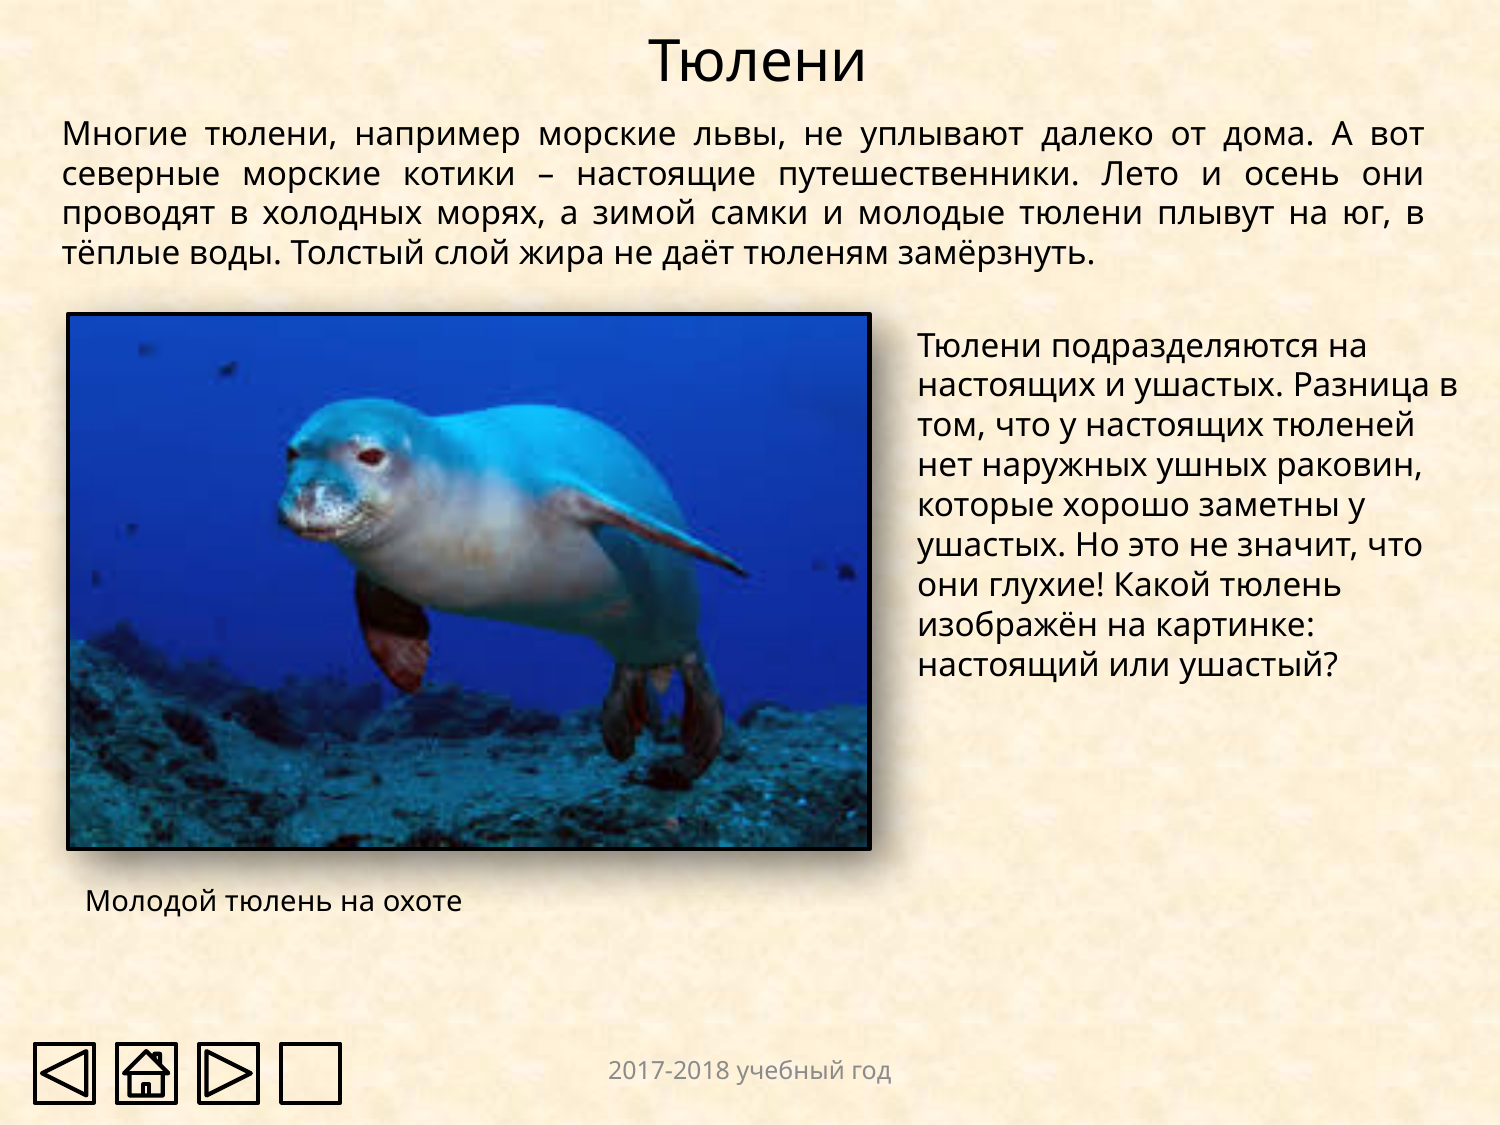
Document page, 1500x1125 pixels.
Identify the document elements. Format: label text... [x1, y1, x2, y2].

footer 2017-2018 учебный год [550, 1041, 950, 1102]
text_box Многие тюлени, например морские львы, не уплывают далеко от дома. А вот северные морские котики – настоящие путешественники. Лето и осень они проводят в холодных морях, а зимой самки и молодые тюлени плывут на юг, в тёплые воды. Толстый слой жира не даёт тюленям замёрзнуть. [46, 104, 1442, 279]
picture [0, 0, 1500, 1125]
title Тюлени [75, 11, 1442, 104]
text_box Тюлени подразделяются на настоящих и ушастых. Разница в том, что у настоящих тюленей нет наружных ушных раковин, которые хорошо заметны у ушастых. Но это не значит, что они глухие! Какой тюлень изображён на картинке: настоящий или ушастый? [902, 316, 1477, 691]
text_box Молодой тюлень на охоте [70, 875, 762, 925]
